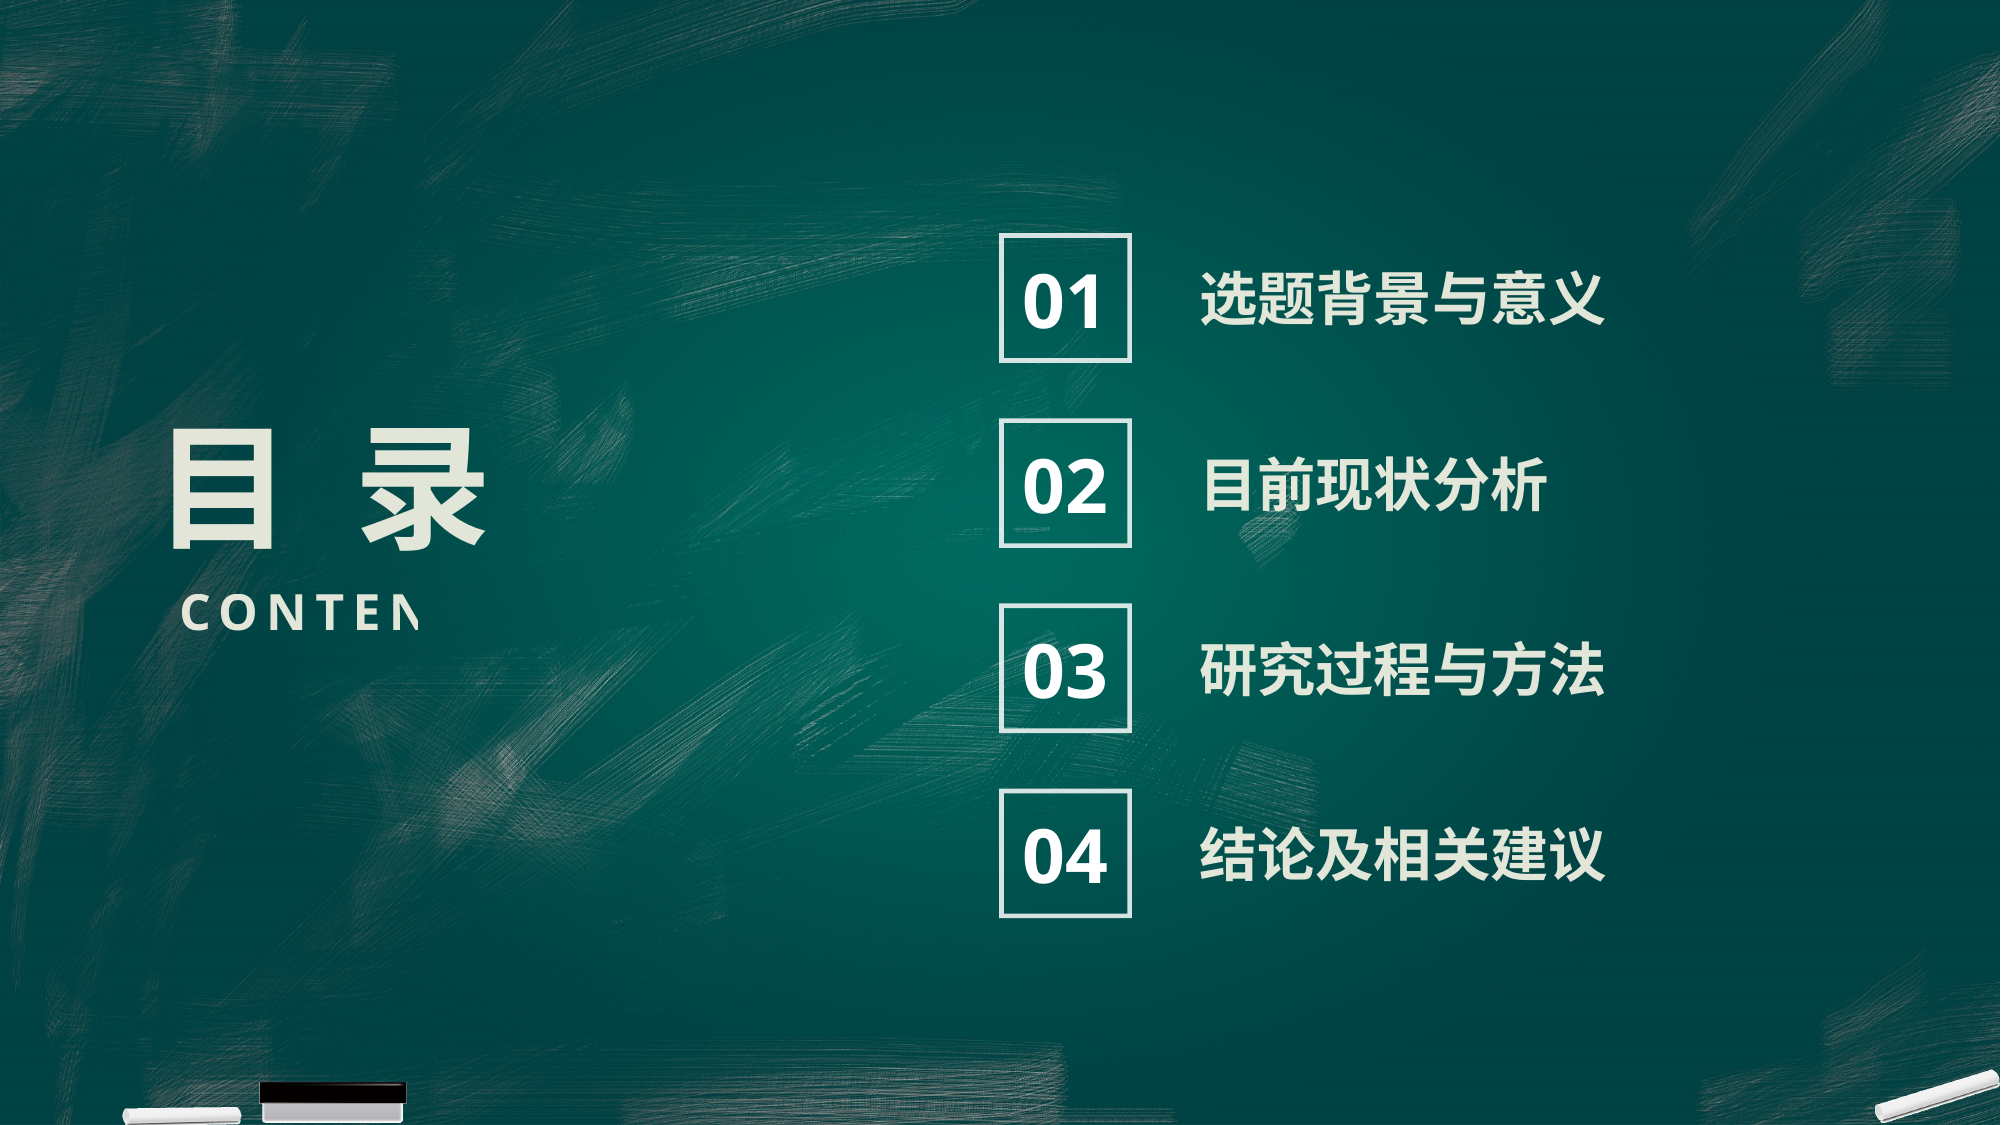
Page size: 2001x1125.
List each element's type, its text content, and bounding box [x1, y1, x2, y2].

text_box 04 [1000, 790, 1131, 917]
text_box CONTENT [68, 573, 579, 648]
text_box 03 [1000, 605, 1131, 732]
text_box 结论及相关建议 [1184, 810, 1869, 896]
picture [0, 0, 2000, 1125]
text_box 目前现状分析 [1184, 440, 1869, 525]
text_box 01 [1000, 234, 1131, 362]
text_box 02 [1000, 420, 1131, 547]
text_box 目 录 [107, 393, 540, 574]
text_box 研究过程与方法 [1184, 625, 1869, 711]
text_box 选题背景与意义 [1184, 255, 1869, 340]
